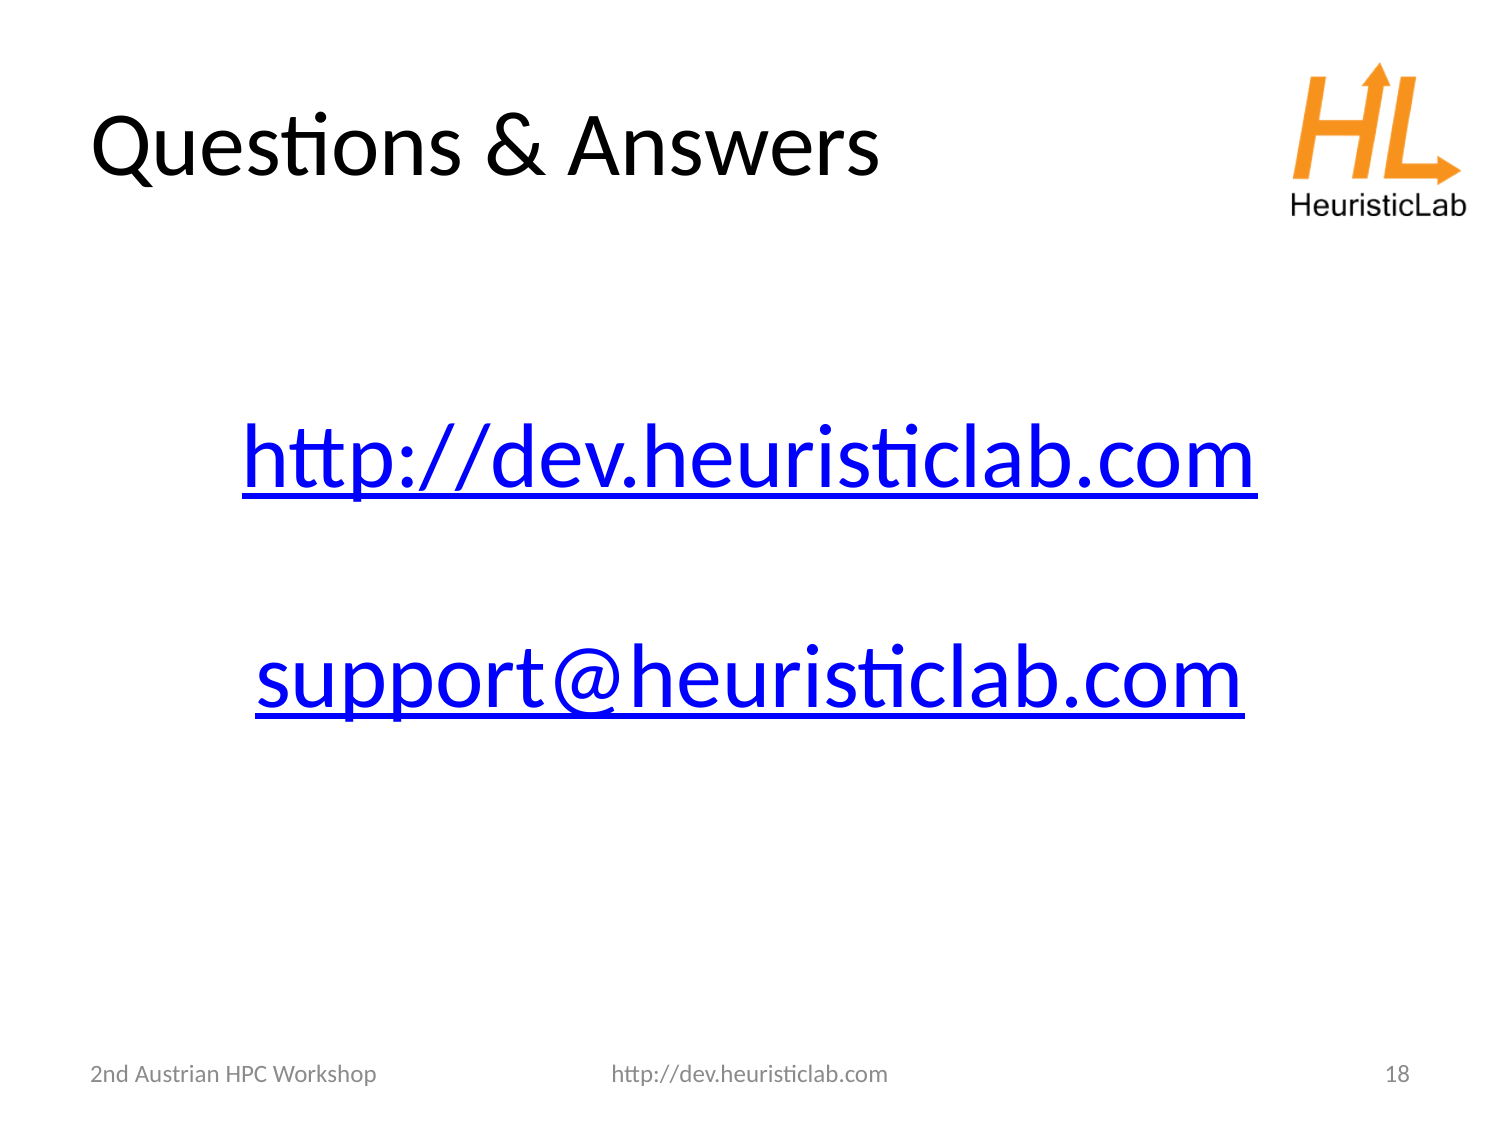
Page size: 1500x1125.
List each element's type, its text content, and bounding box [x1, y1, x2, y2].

slide_number 2nd Austrian HPC Workshop [75, 1042, 425, 1103]
slide_number 18 [1074, 1042, 1425, 1103]
picture [1281, 27, 1474, 244]
text_box http://dev.heuristiclab.com support@heuristiclab.com [0, 388, 1500, 733]
footer http://dev.heuristiclab.com [512, 1042, 988, 1103]
title Questions & Answers [75, 45, 1282, 233]
